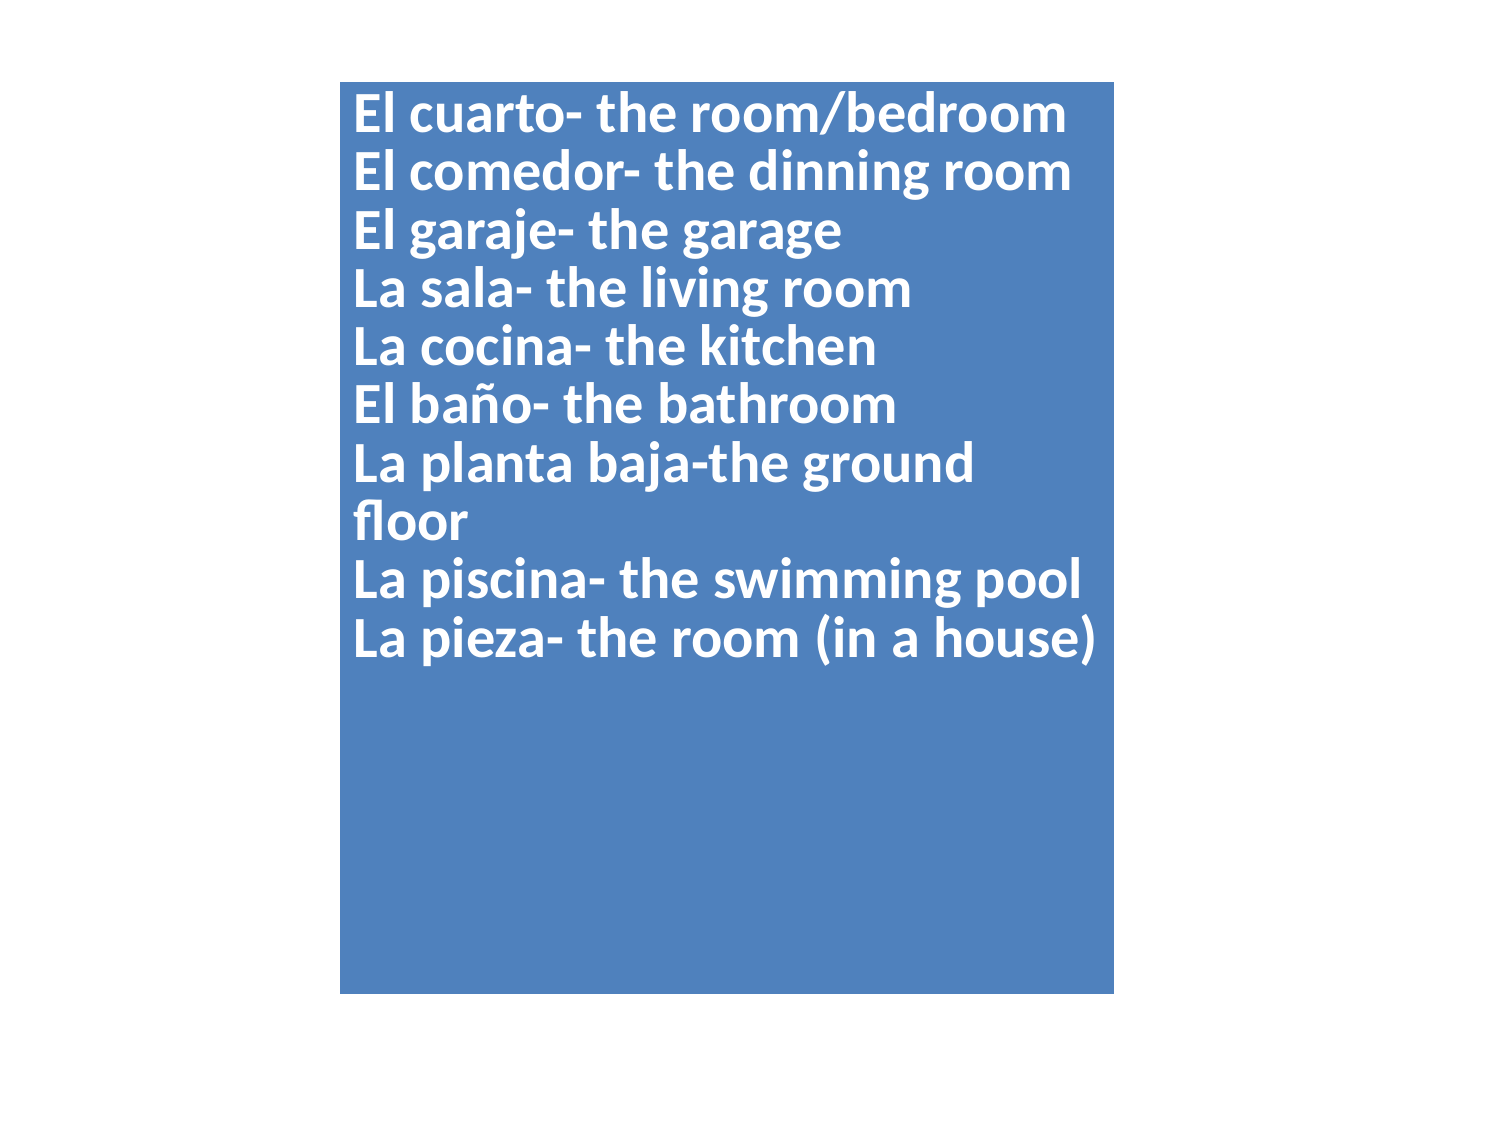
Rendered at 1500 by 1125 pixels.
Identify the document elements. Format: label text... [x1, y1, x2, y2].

table_header El cuarto- the room/bedroom El comedor- the dinning room El garaje- the garage La sala- the living room La cocina- the kitchen El baño- the bathroom La planta baja-the ground floor La piscina- the swimming pool La pieza- the room (in a house) [340, 82, 1114, 994]
